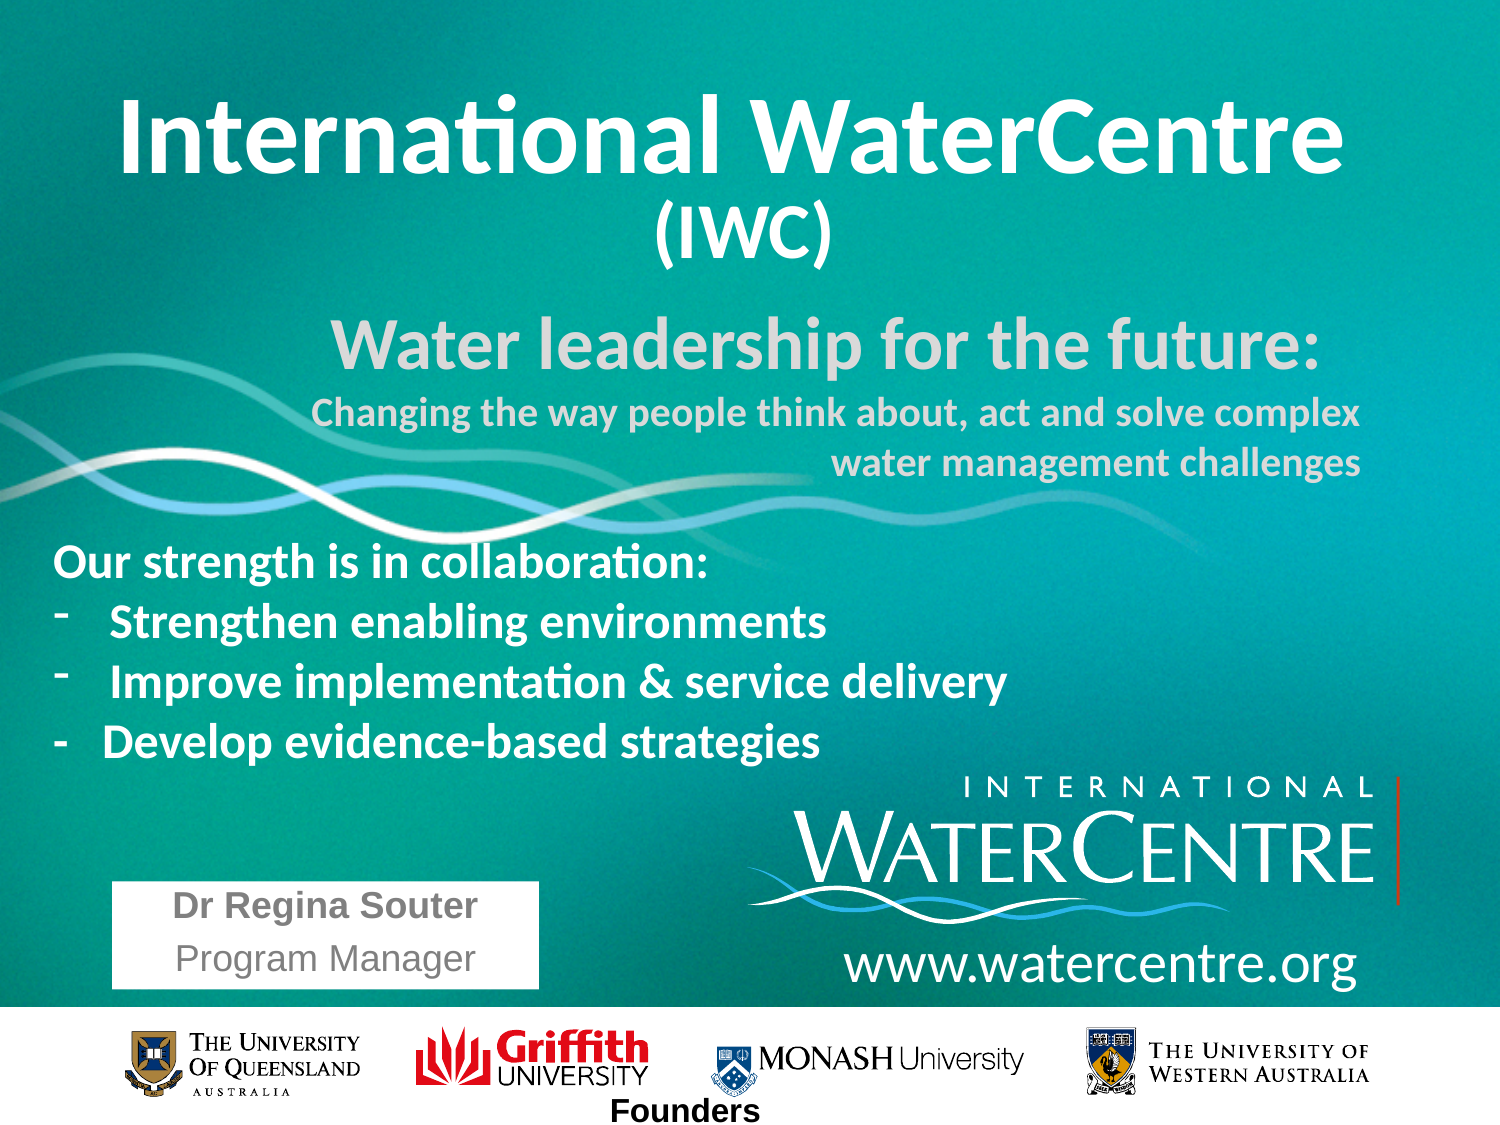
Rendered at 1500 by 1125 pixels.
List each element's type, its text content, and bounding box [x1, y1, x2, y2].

picture [0, 0, 1500, 1007]
text_box Our strength is in collaboration: Strengthen enabling environments Improve implementation & service delivery - Develop evidence-based strategies [53, 528, 1152, 799]
title International WaterCentre (IWC) [53, 116, 1436, 276]
text_box Water leadership for the future: Changing the way people think about, act and solve complex water management challenges [277, 287, 1376, 492]
text_box Founders [594, 1082, 786, 1125]
text_box www.watercentre.org [829, 916, 1374, 1002]
text_box Dr Regina Souter Program Manager [112, 881, 539, 990]
